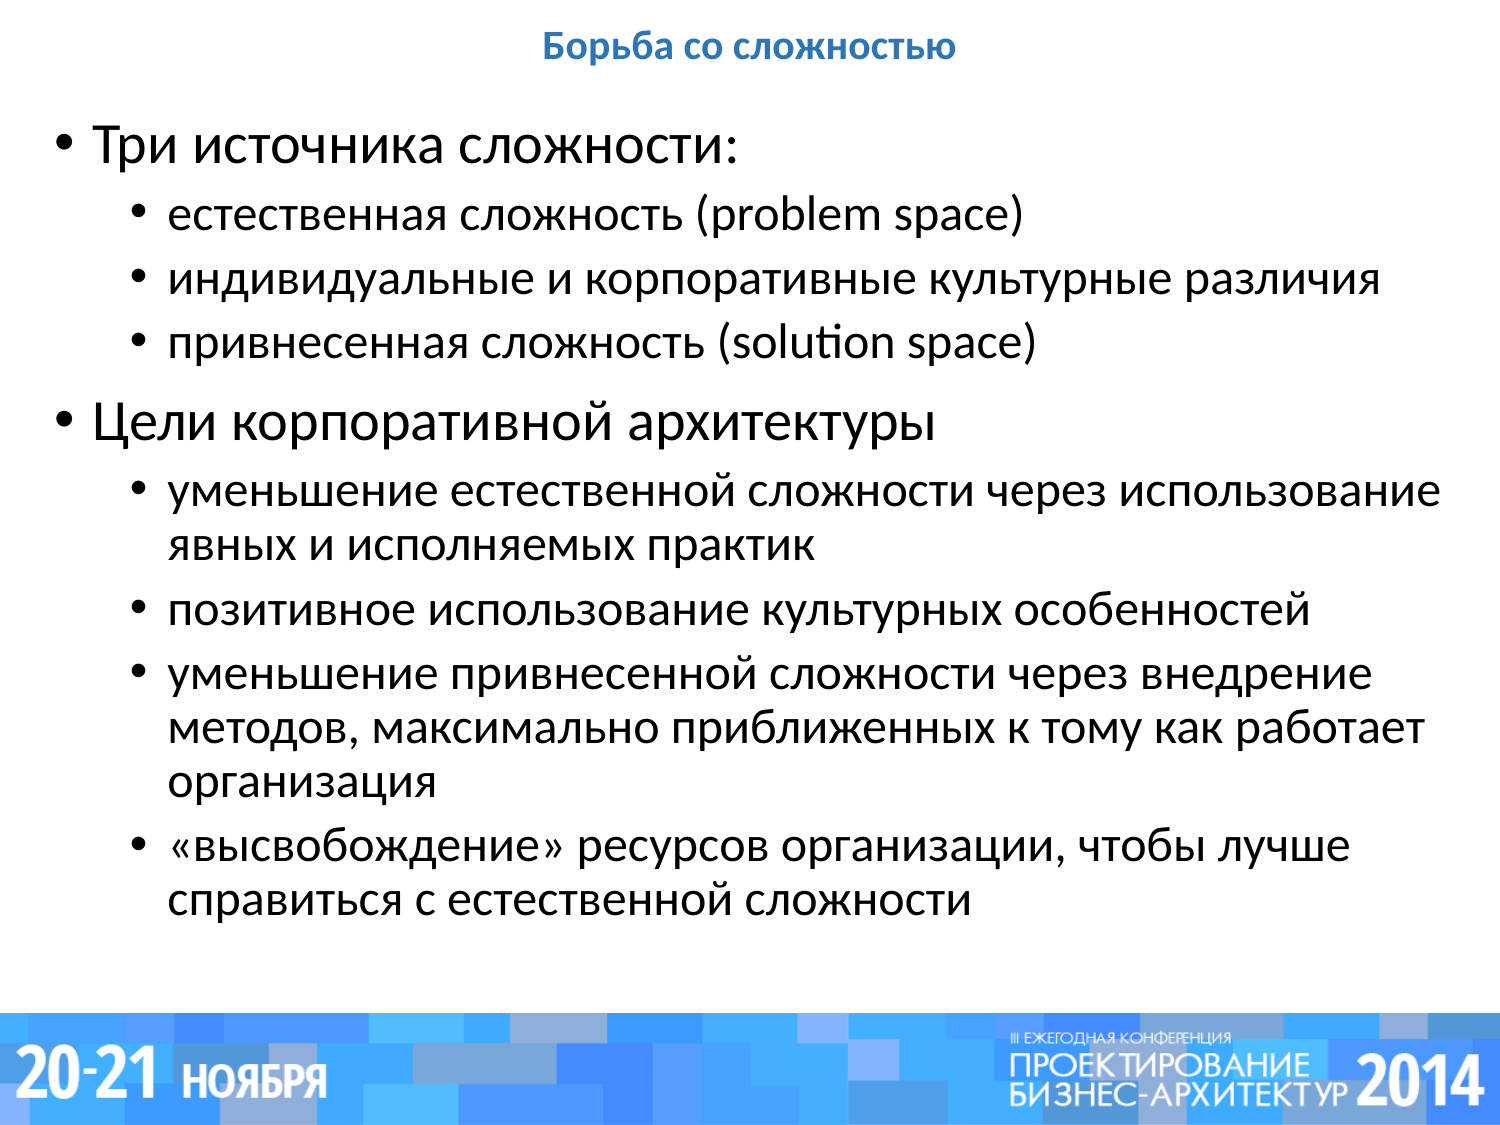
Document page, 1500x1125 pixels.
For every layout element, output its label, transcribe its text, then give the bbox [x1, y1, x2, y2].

title Борьба со сложностью [103, 6, 1397, 89]
picture [0, 1013, 1500, 1125]
list Три источника сложности: естественная сложность (problem space) индивидуальные и корпоративные культурные различия привнесенная сложность (solution space) Цели корпоративной архитектуры уменьшение естественной сложности через использование явных и исполняемых практик позитивное использование культурных особенностей уменьшение привнесенной сложности через внедрение методов, максимально приближенных к тому как работает организация «высвобождение» ресурсов организации, чтобы лучше справиться с естественной сложности [39, 105, 1465, 1014]
